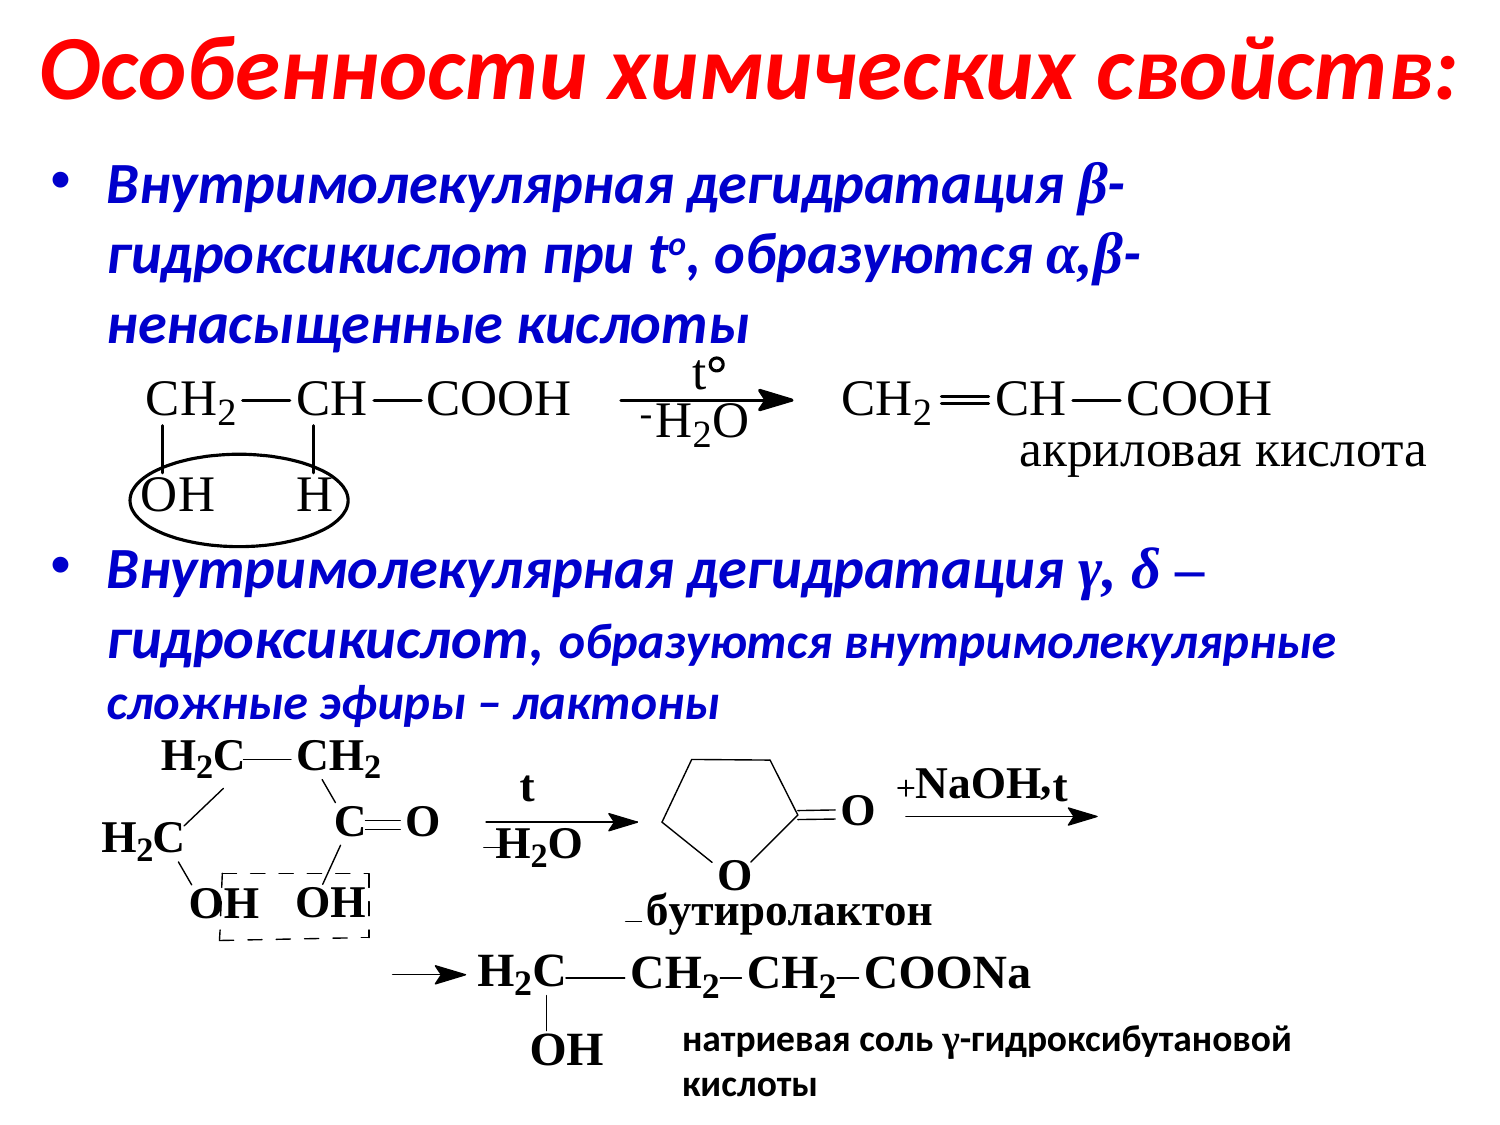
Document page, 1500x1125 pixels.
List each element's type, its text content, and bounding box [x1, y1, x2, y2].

text_box натриевая соль γ-гидроксибутановой кислоты [667, 1006, 1412, 1112]
list Внутримолекулярная дегидратация β-гидроксикислот при to, образуются α,β-ненасыщенные кислоты Внутримолекулярная дегидратация γ, δ –гидроксикислот, образуются внутримолекулярные сложные эфиры – лактоны [35, 136, 1465, 1083]
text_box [100, 733, 1105, 945]
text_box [123, 325, 1445, 551]
title Особенности химических свойств: [0, 0, 1500, 126]
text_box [383, 947, 1032, 1083]
